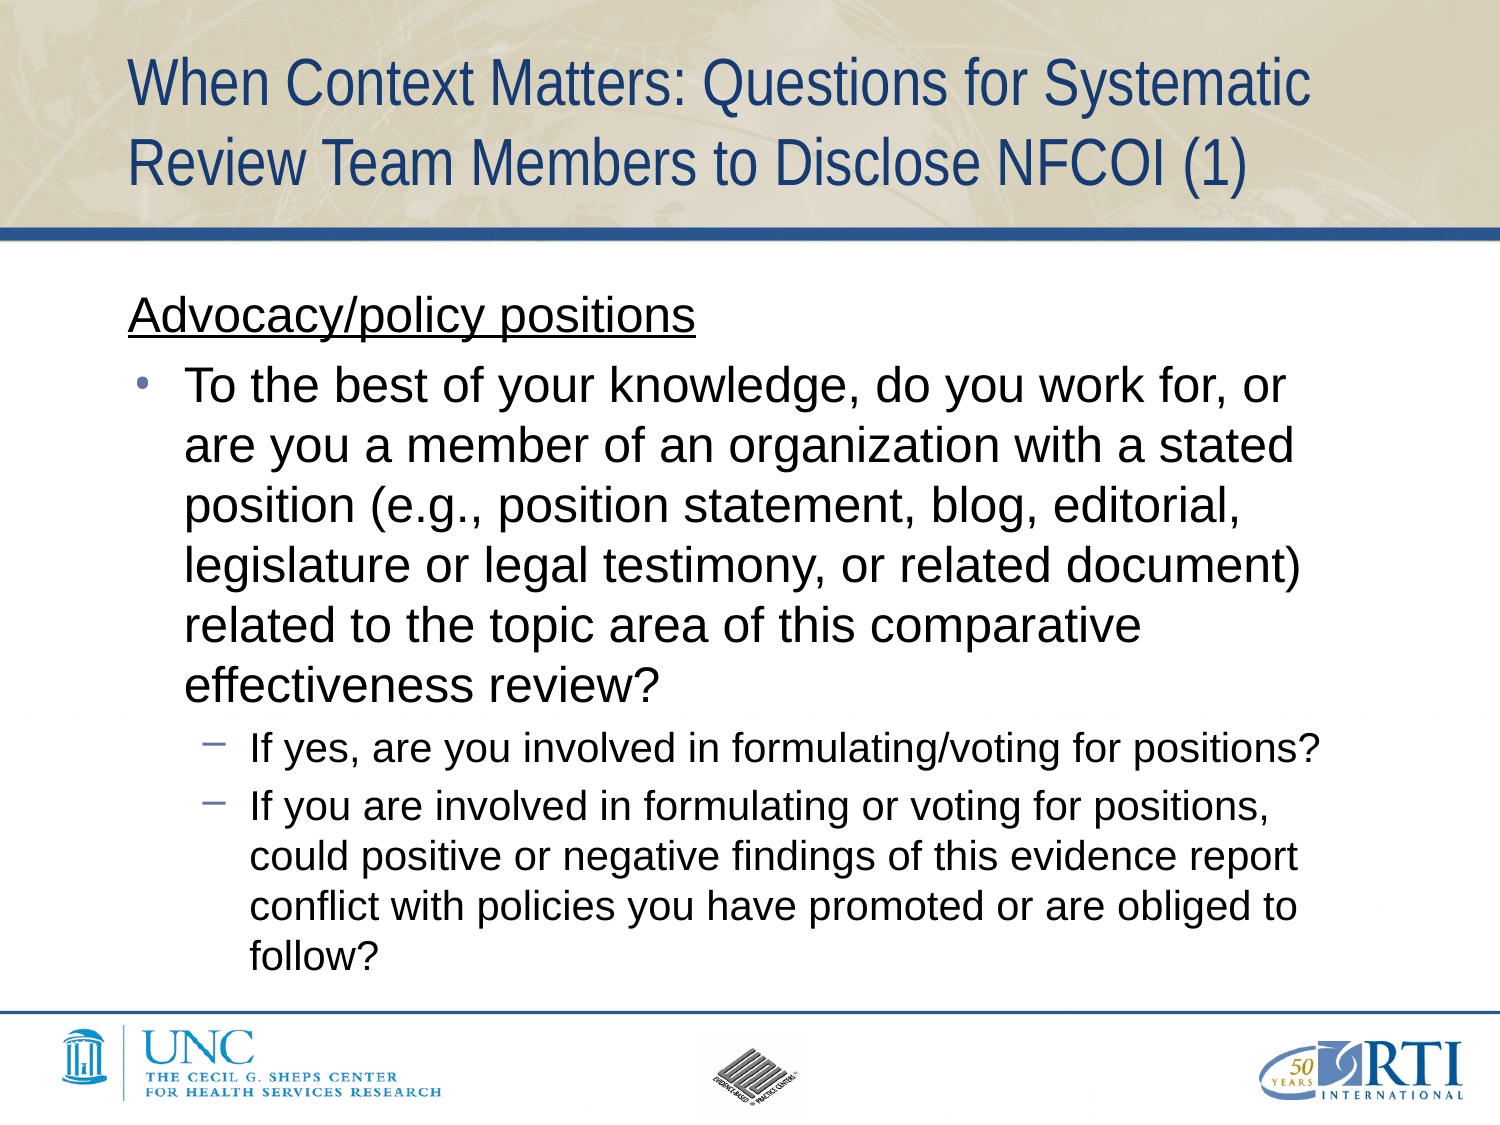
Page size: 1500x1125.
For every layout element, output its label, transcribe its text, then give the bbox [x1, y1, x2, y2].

title When Context Matters: Questions for Systematic Review Team Members to Disclose NFCOI (1) [112, 24, 1388, 213]
picture [0, 1015, 1500, 1125]
picture [0, 0, 1500, 1010]
list Advocacy/policy positions To the best of your knowledge, do you work for, or are you a member of an organization with a stated position (e.g., position statement, blog, editorial, legislature or legal testimony, or related document) related to the topic area of this comparative effectiveness review? If yes, are you involved in formulating/voting for positions? If you are involved in formulating or voting for positions, could positive or negative findings of this evidence report conflict with policies you have promoted or are obliged to follow? [112, 274, 1388, 976]
